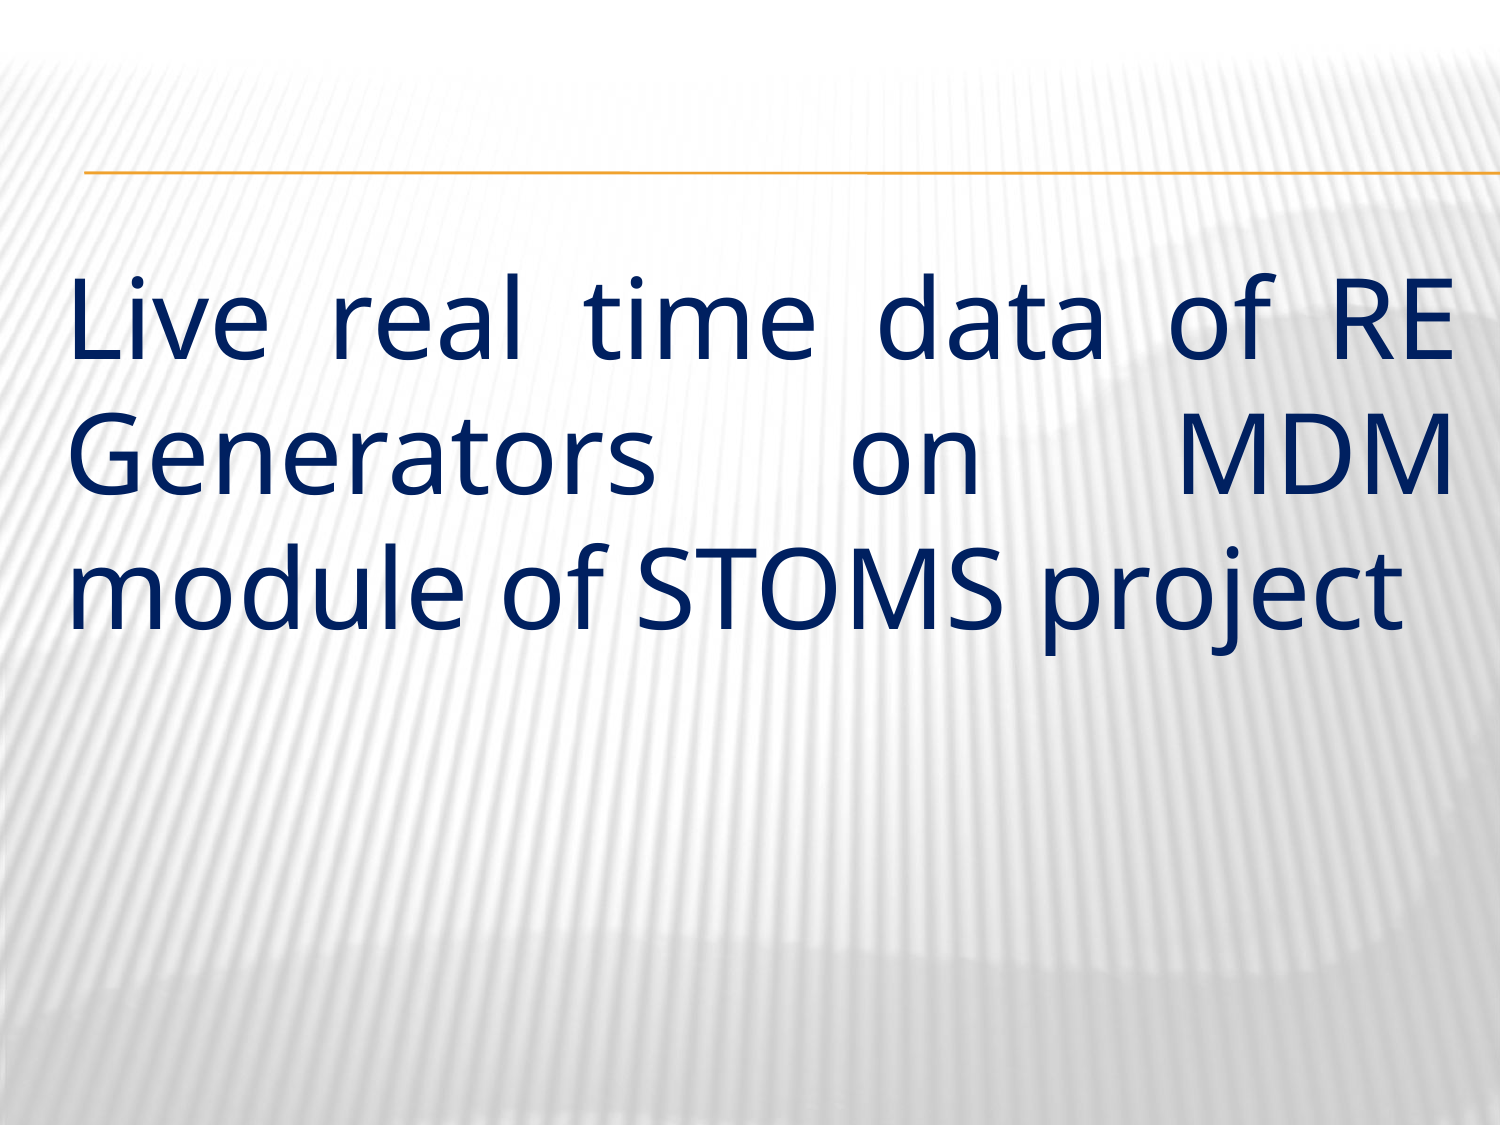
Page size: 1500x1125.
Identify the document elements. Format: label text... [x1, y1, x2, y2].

text_box Live real time data of RE Generators on MDM module of STOMS project [49, 239, 1475, 660]
